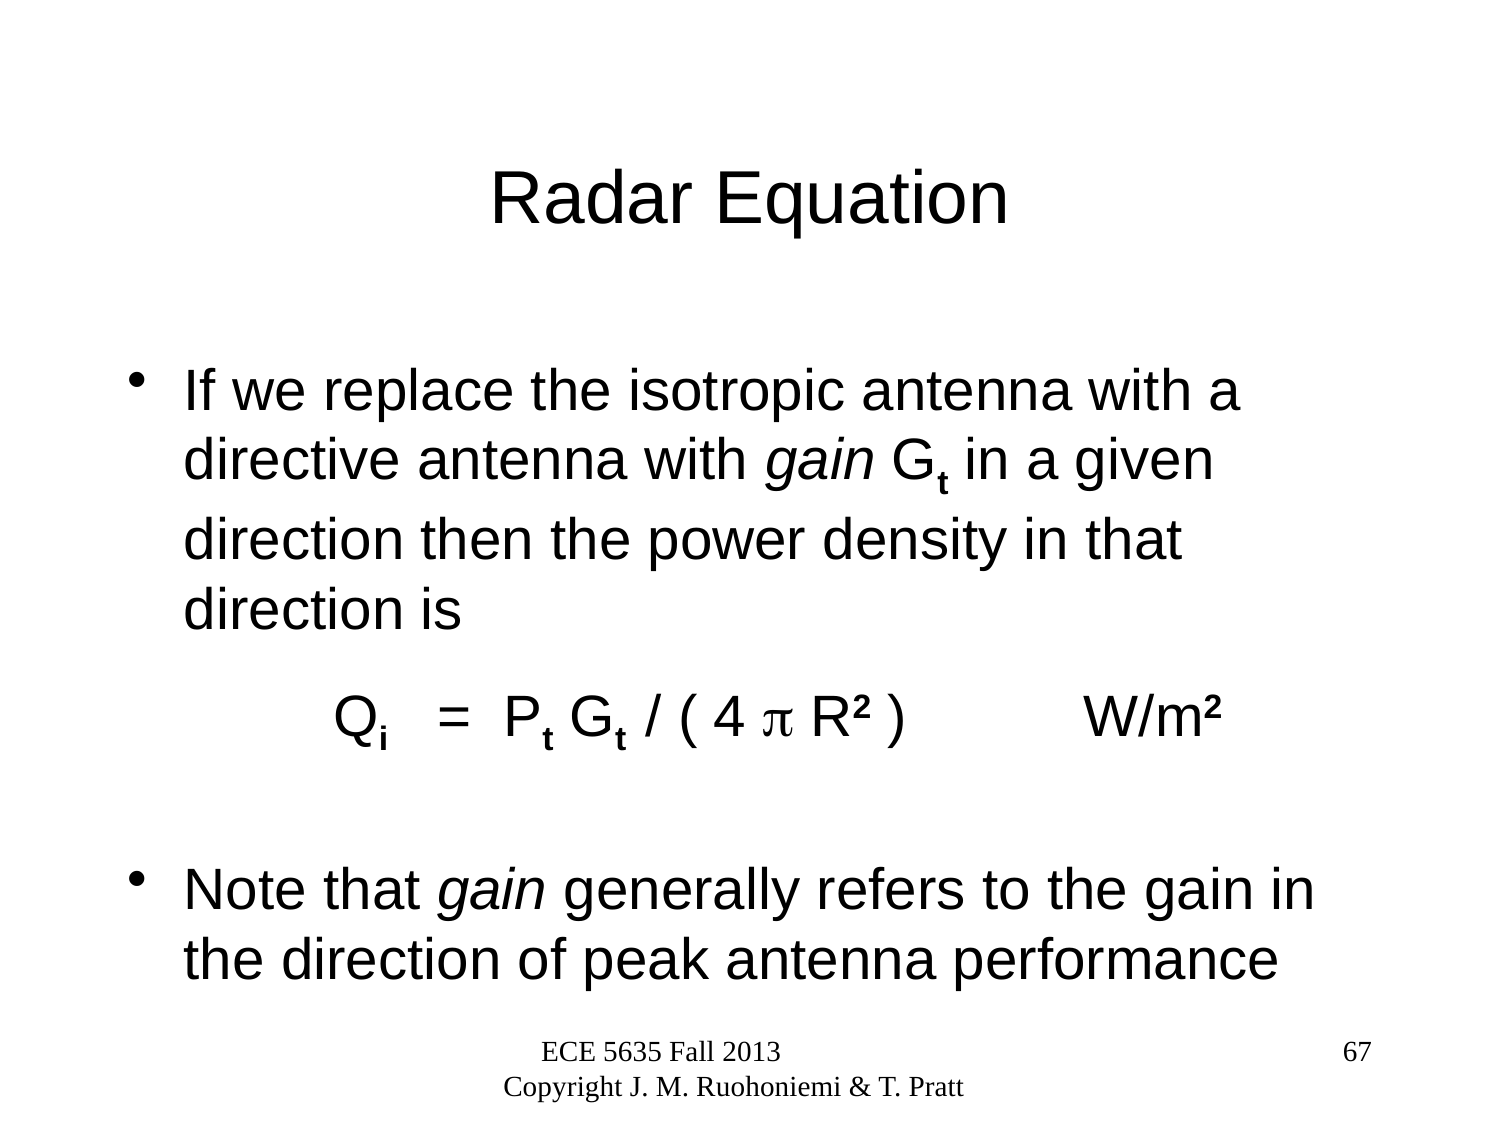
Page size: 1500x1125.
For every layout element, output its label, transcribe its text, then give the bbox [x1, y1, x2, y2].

slide_number 67 [1074, 1024, 1388, 1101]
footer ECE 5635 Fall 2013 Copyright J. M. Ruohoniemi & T. Pratt [487, 1024, 988, 1101]
title Radar Equation [112, 99, 1388, 262]
list If we replace the isotropic antenna with a directive antenna with gain Gt in a given direction then the power density in that direction is Qi = Pt Gt / ( 4  R2 ) W/m2 Note that gain generally refers to the gain in the direction of peak antenna performance [112, 262, 1388, 938]
